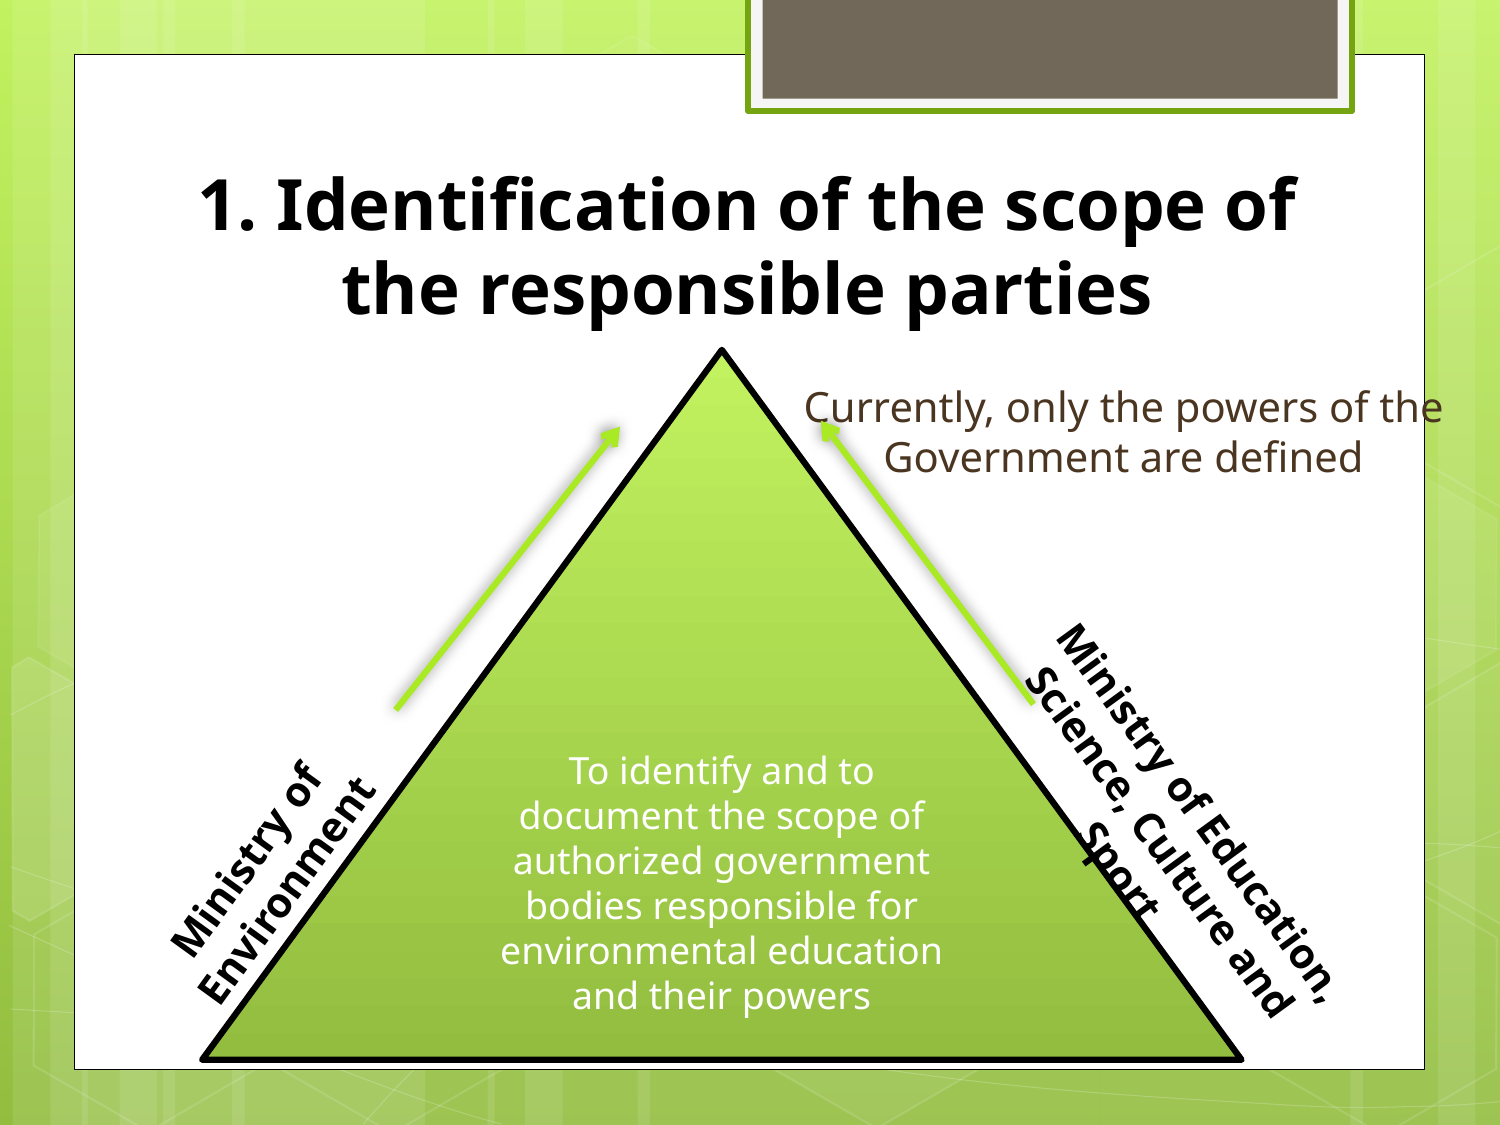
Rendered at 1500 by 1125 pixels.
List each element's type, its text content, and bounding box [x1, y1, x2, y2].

text_box Currently, only the powers of the Government are defined [788, 373, 1459, 489]
text_box To identify and to document the scope of authorized government bodies responsible for environmental education and their powers [201, 346, 1220, 1063]
title 1. Identification of the scope of the responsible parties [171, 149, 1324, 337]
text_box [397, 428, 619, 709]
text_box Ministry of Environment [76, 645, 448, 1105]
text_box Ministry of Education, Science, Culture and Sport [968, 565, 1395, 1118]
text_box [822, 422, 1032, 703]
